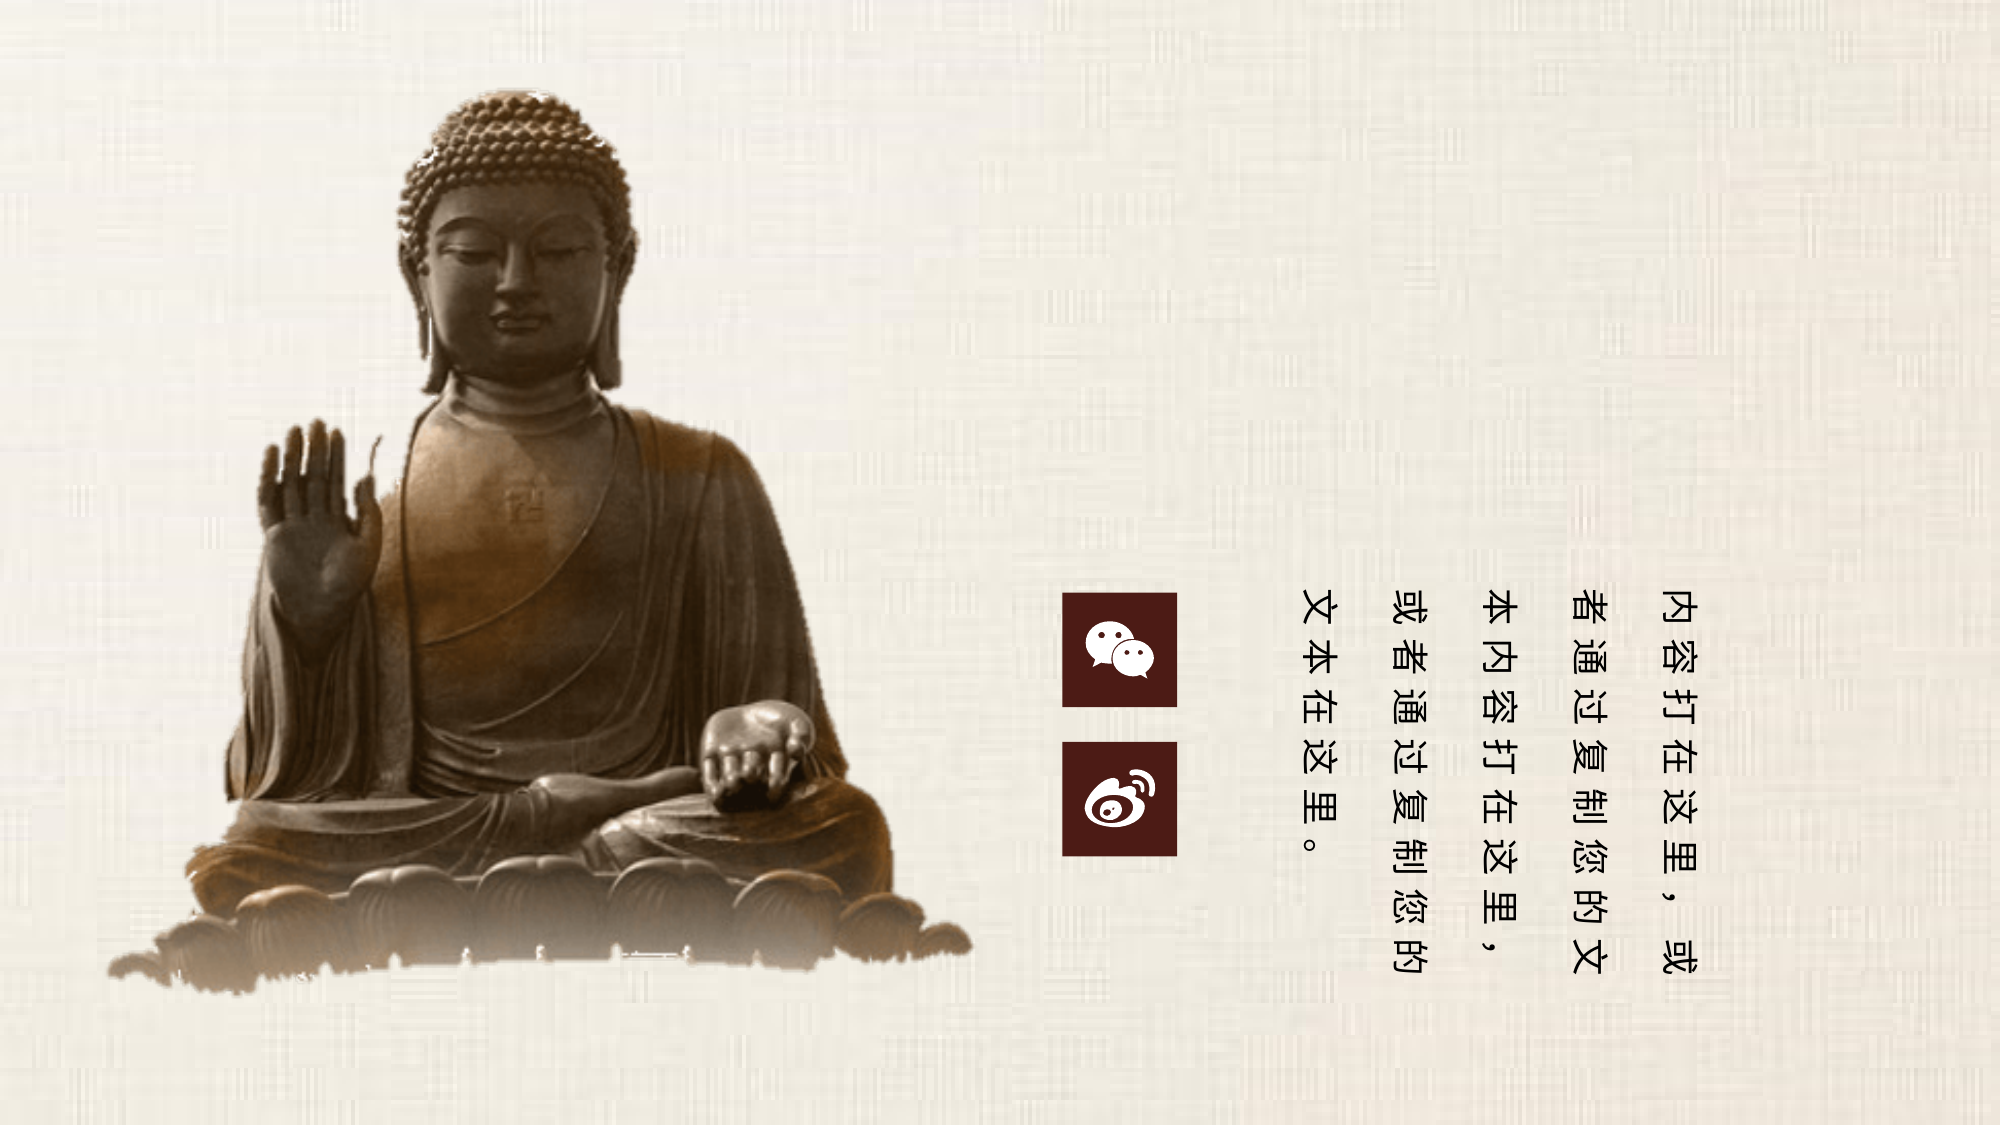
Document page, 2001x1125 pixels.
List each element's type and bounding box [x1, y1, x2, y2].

text_box [1062, 592, 1178, 708]
picture [0, 0, 2000, 1125]
text_box [1062, 741, 1178, 857]
